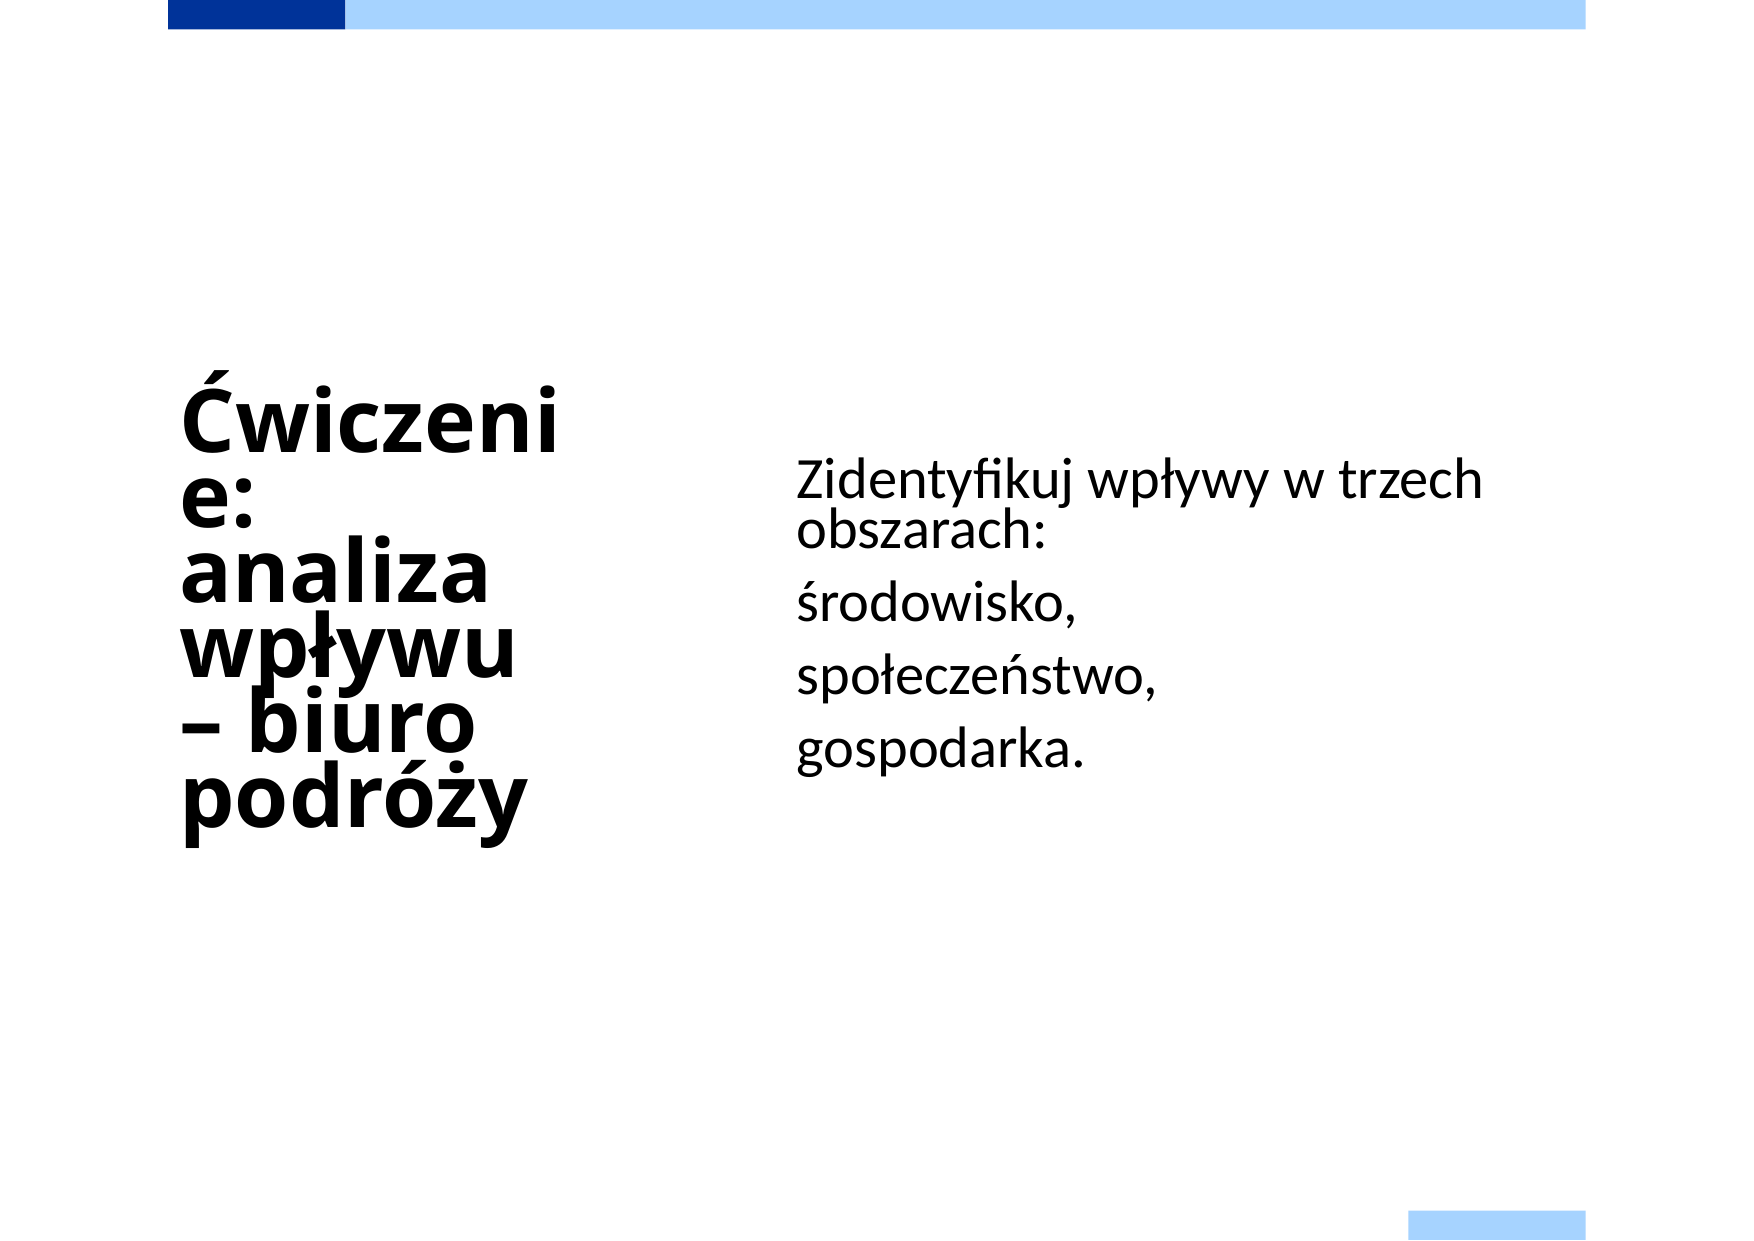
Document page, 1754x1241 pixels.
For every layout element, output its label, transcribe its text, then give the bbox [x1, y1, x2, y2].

title Ćwiczenie: analiza wpływu – biuro podróży [166, 218, 584, 1021]
list Zidentyfikuj wpływy w trzech obszarach: środowisko, społeczeństwo, gospodarka. [783, 218, 1589, 1021]
